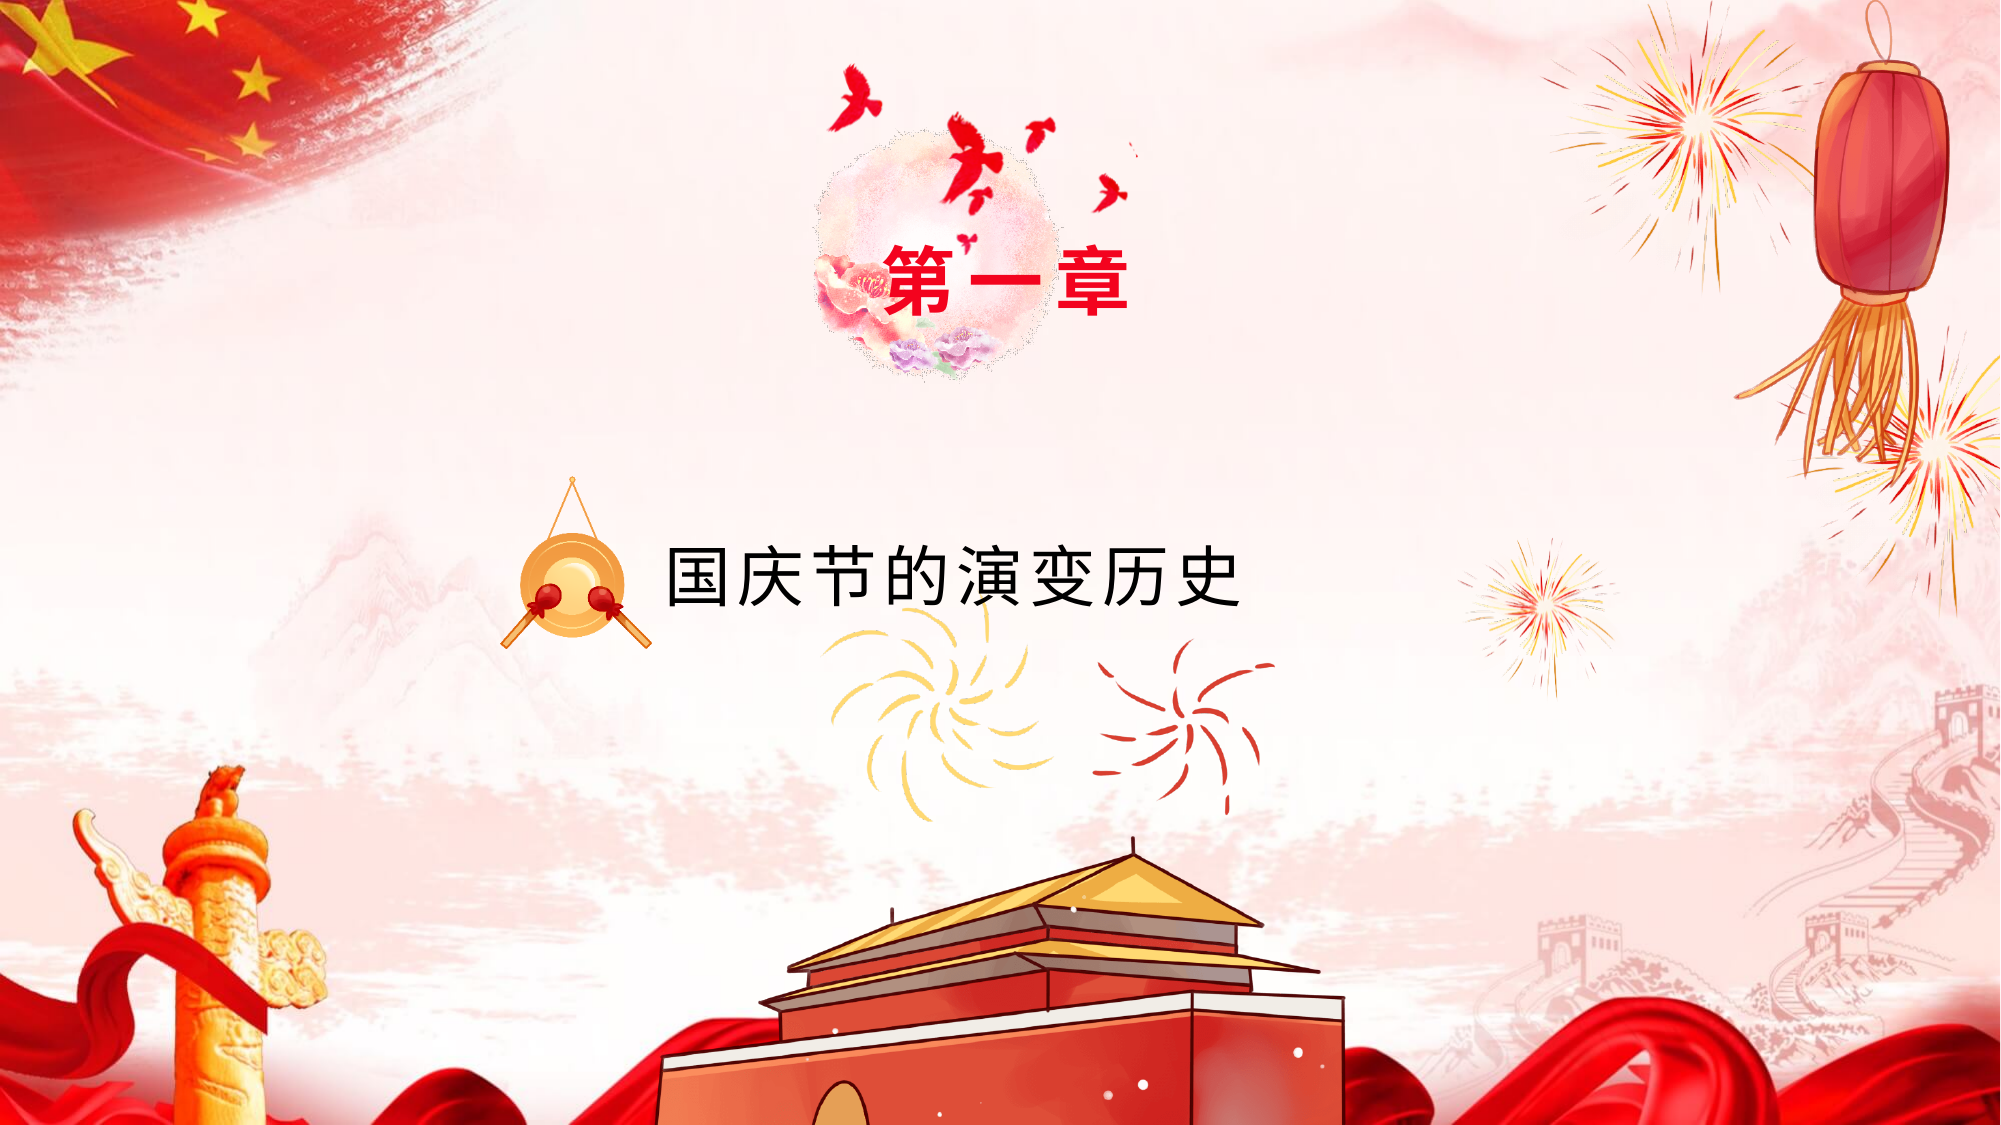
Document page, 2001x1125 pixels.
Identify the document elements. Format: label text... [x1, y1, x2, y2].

text_box 第一章 [1069, 227, 1146, 332]
picture [0, 0, 2001, 1125]
text_box 国庆节的演变历史 [656, 481, 1438, 669]
